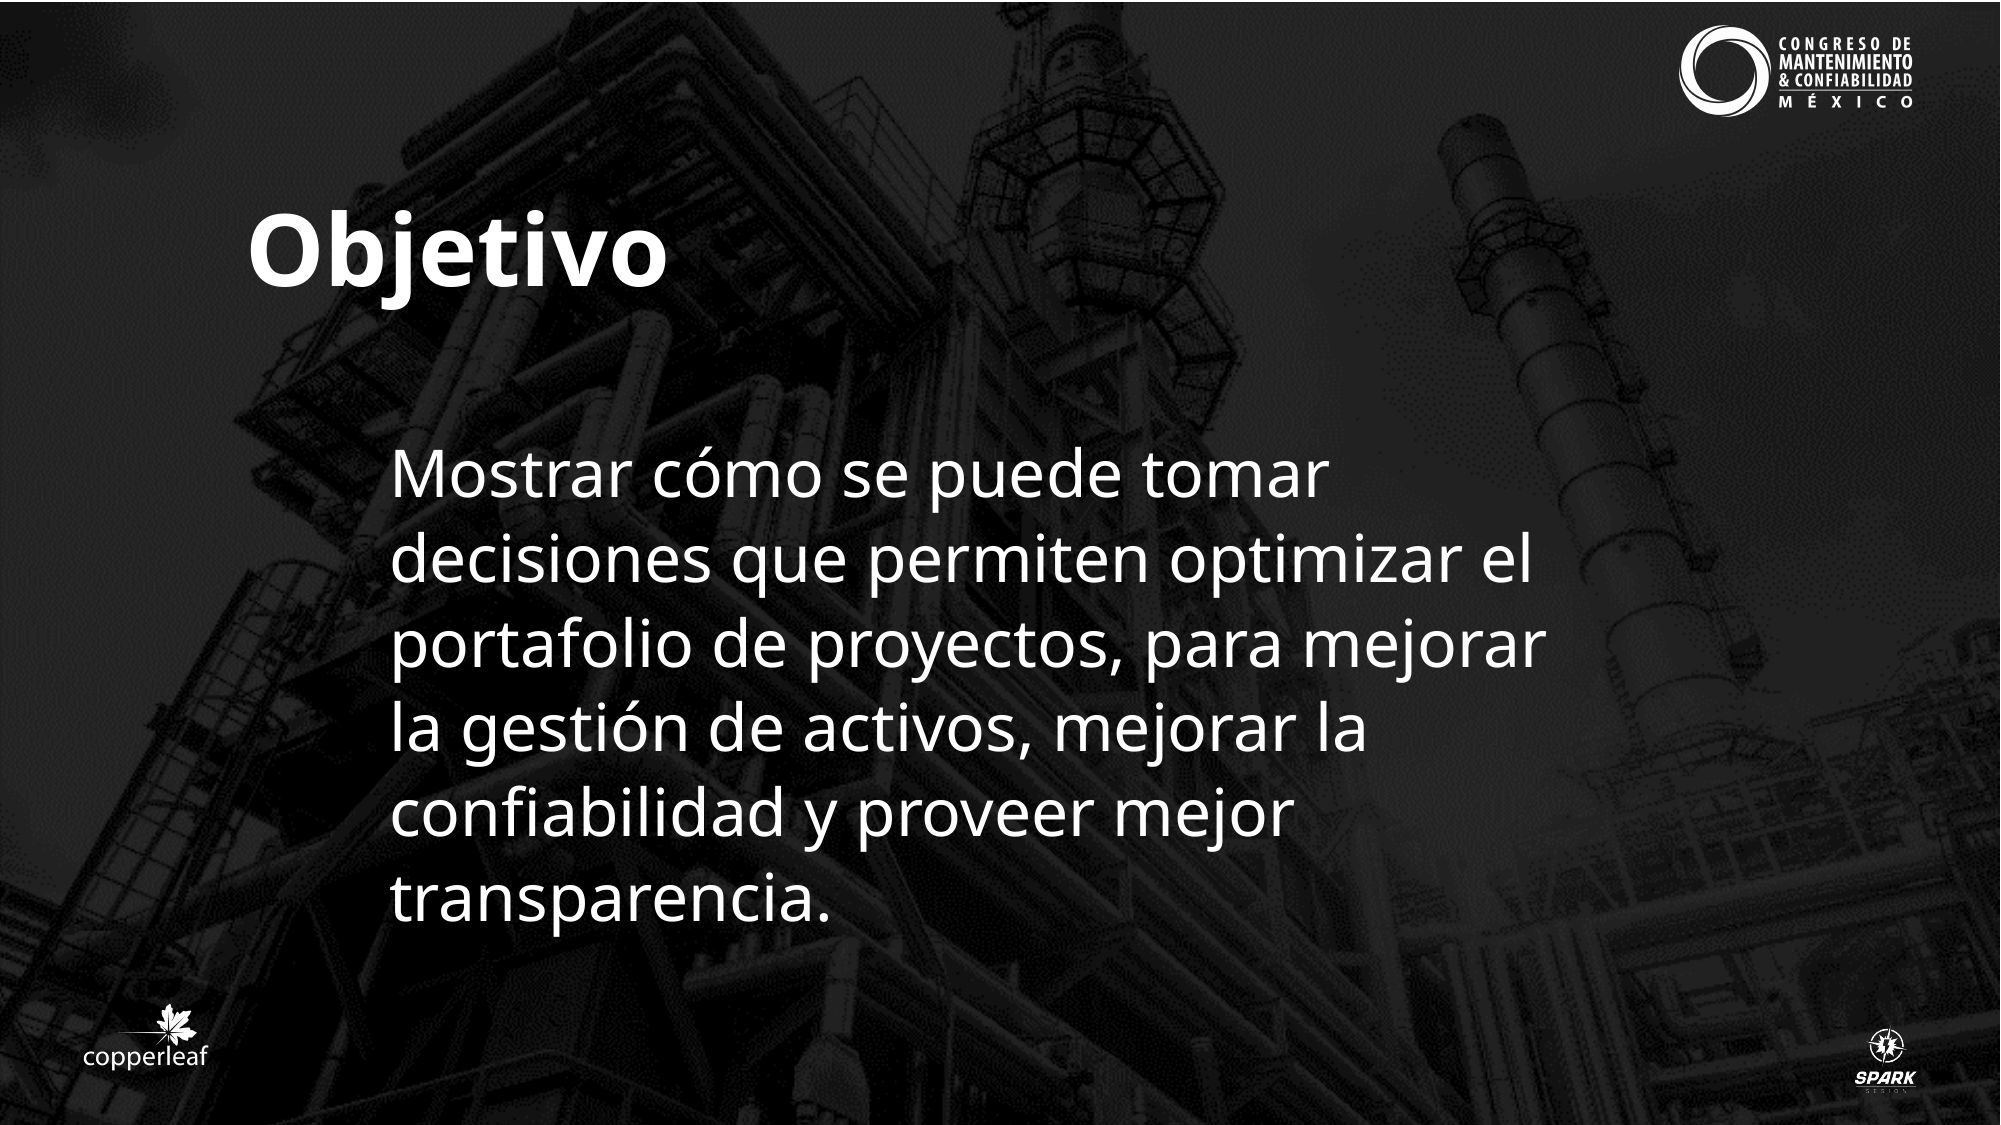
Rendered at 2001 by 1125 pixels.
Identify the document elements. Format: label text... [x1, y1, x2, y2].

text_box Objetivo [230, 179, 1091, 315]
picture [0, 2, 2000, 1125]
text_box Mostrar cómo se puede tomar decisiones que permiten optimizar el portafolio de proyectos, para mejorar la gestión de activos, mejorar la confiabilidad y proveer mejor transparencia. [374, 418, 1626, 946]
